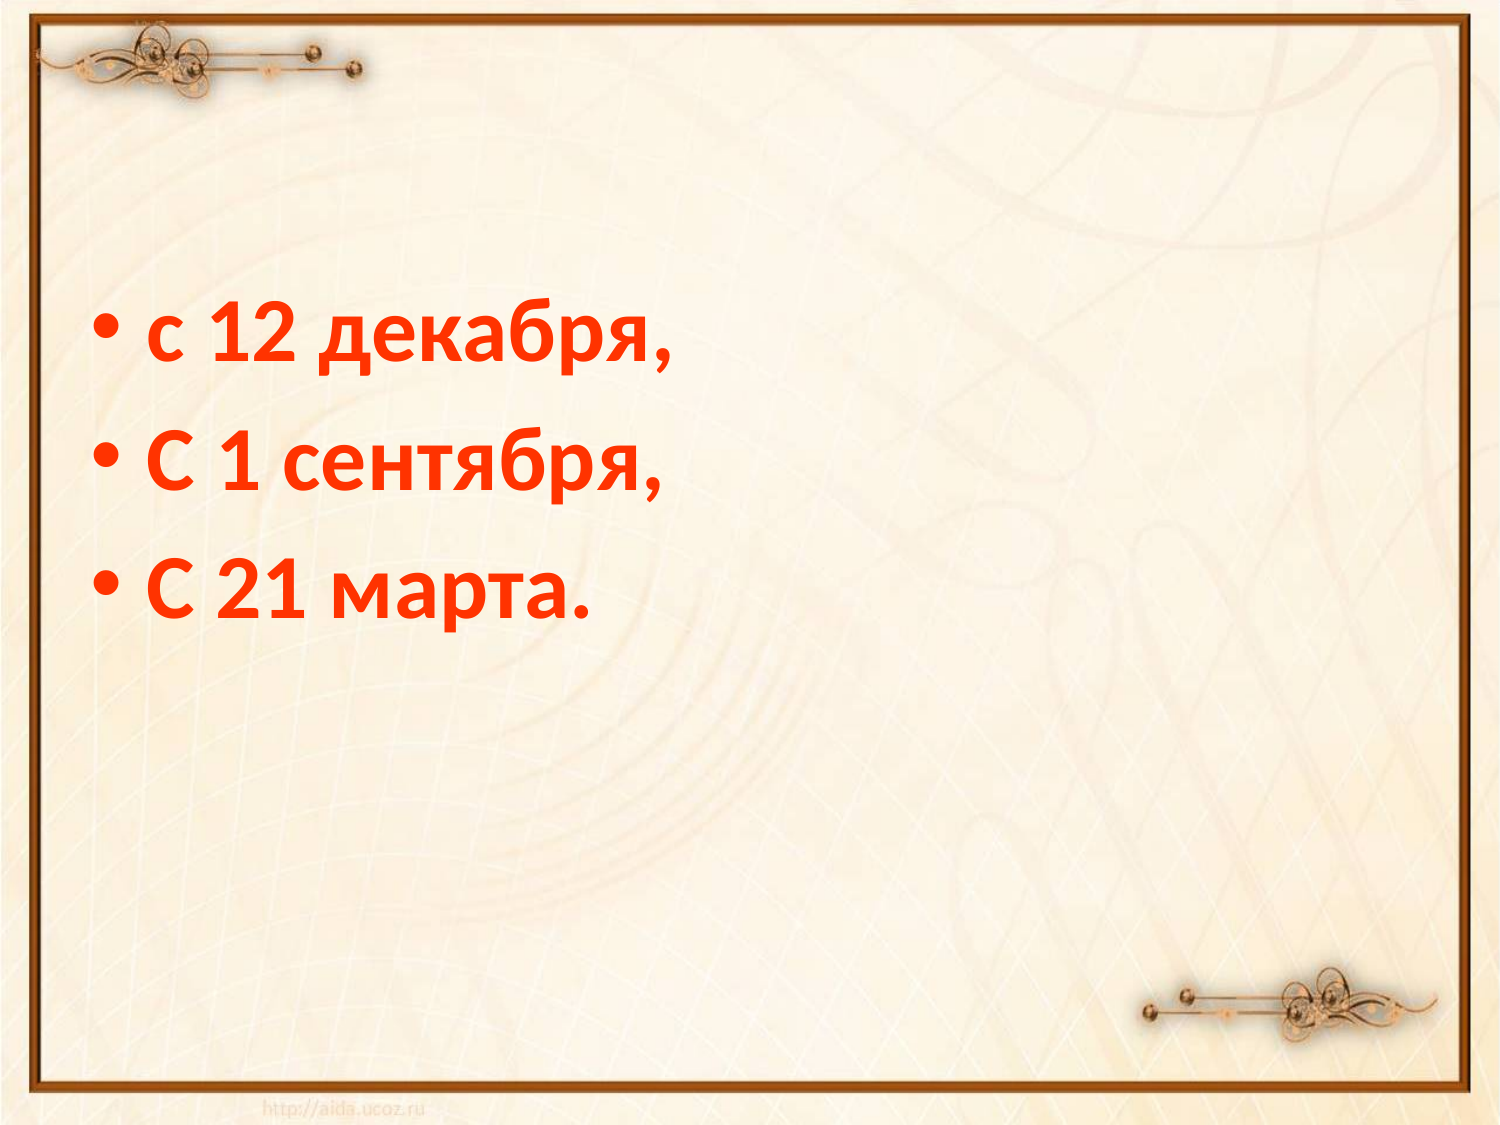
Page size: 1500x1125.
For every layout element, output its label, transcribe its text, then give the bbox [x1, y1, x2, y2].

list с 12 декабря, С 1 сентября, С 21 марта. [75, 262, 1425, 1005]
picture [0, 0, 1500, 1125]
